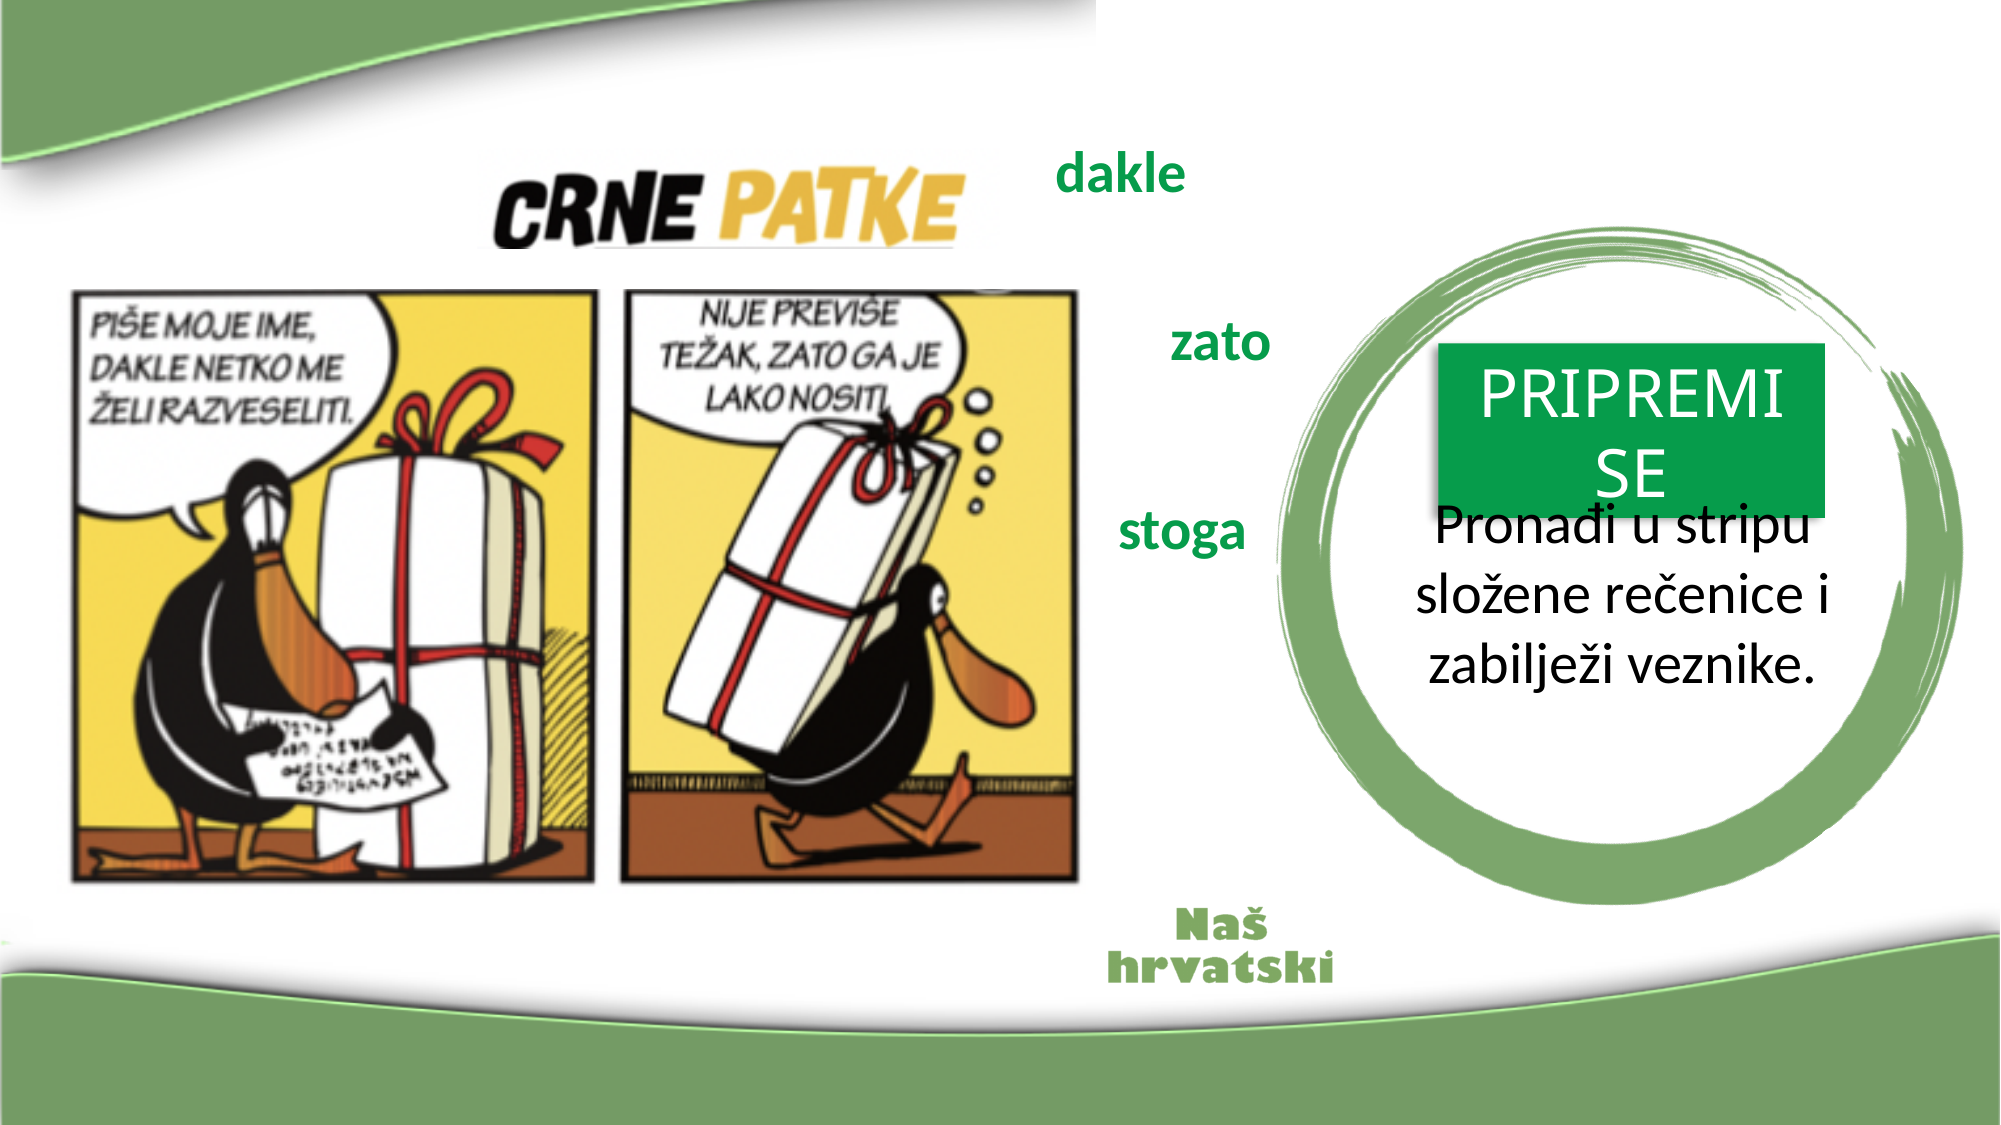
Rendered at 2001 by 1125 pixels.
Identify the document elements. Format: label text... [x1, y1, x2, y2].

text_box dakle [1098, 126, 1251, 212]
text_box zato [1155, 294, 1277, 380]
text_box stoga [1103, 483, 1277, 569]
picture [56, 0, 1961, 1125]
